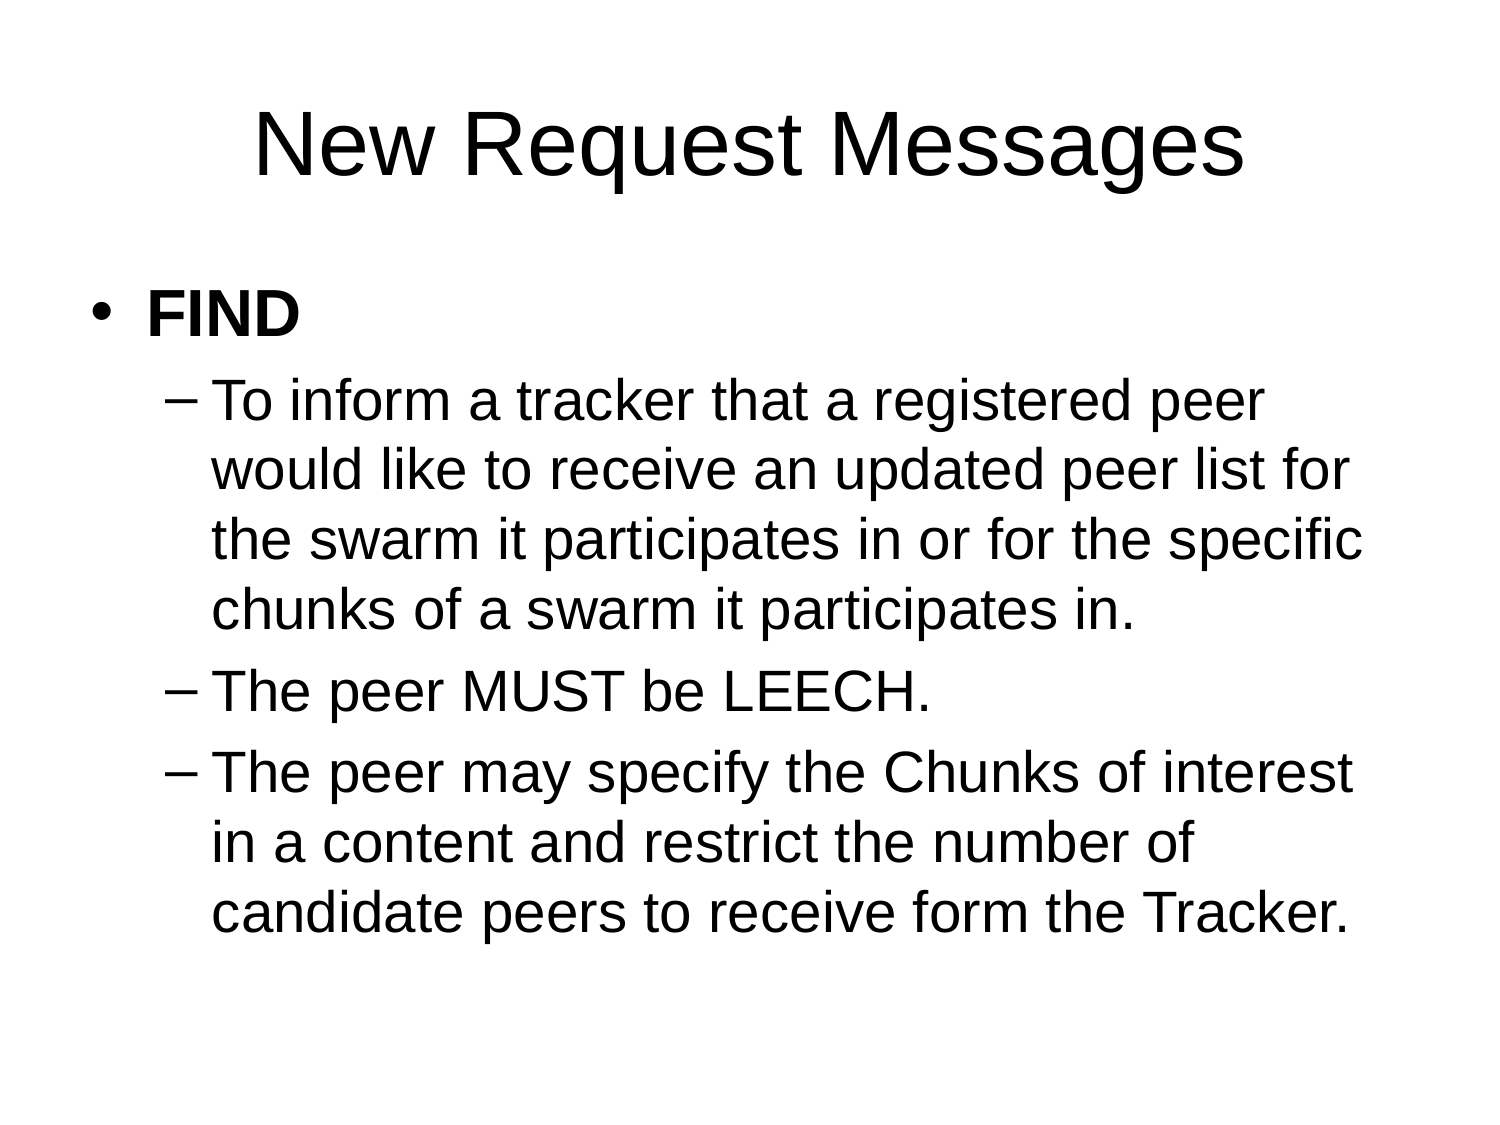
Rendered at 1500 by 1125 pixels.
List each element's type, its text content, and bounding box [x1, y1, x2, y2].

list FIND To inform a tracker that a registered peer would like to receive an updated peer list for the swarm it participates in or for the specific chunks of a swarm it participates in. The peer MUST be LEECH. The peer may specify the Chunks of interest in a content and restrict the number of candidate peers to receive form the Tracker. [75, 262, 1425, 1005]
title New Request Messages [75, 45, 1425, 233]
